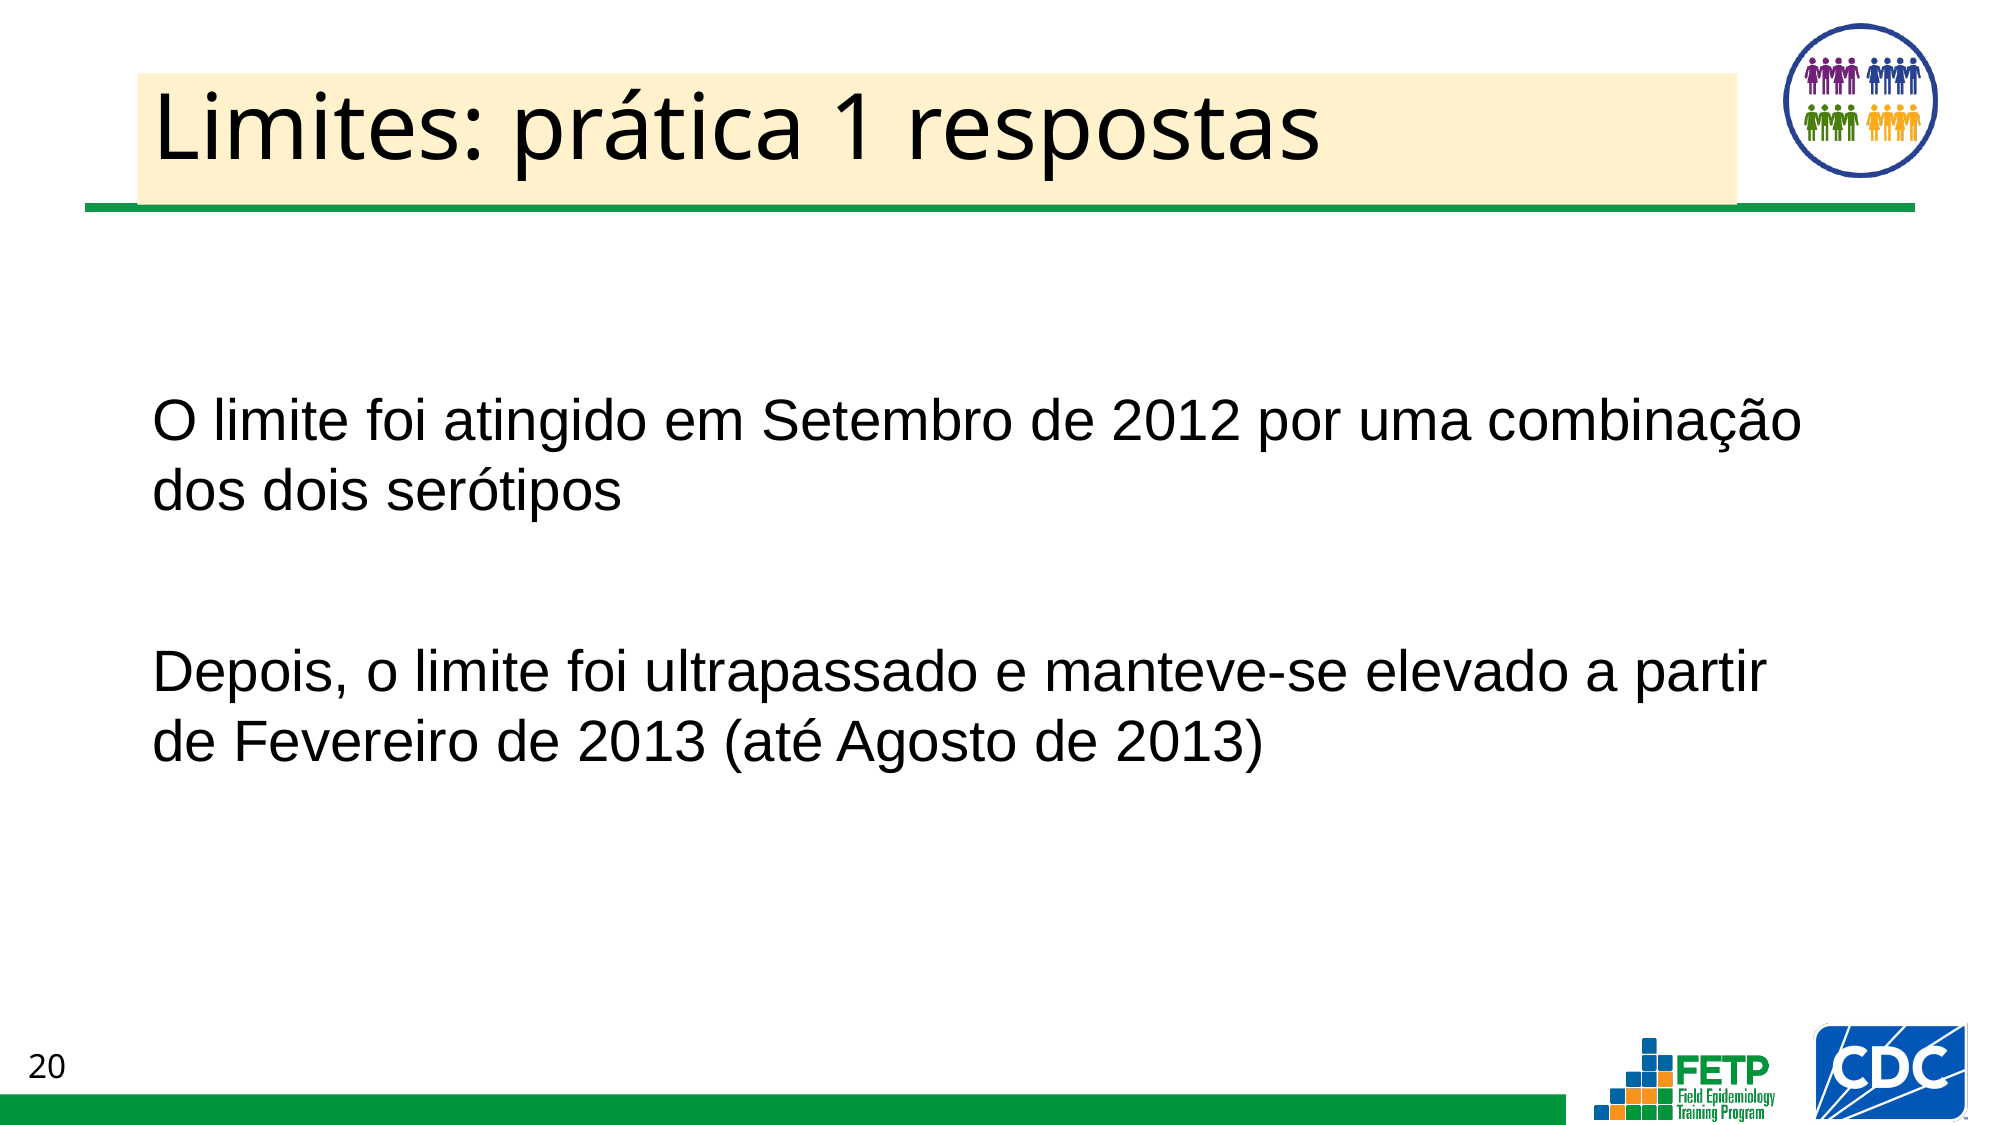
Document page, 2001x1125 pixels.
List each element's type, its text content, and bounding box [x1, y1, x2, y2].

picture [1813, 1023, 1968, 1122]
picture [1783, 23, 1938, 178]
list O limite foi atingido em Setembro de 2012 por uma combinação dos dois serótipos Depois, o limite foi ultrapassado e manteve-se elevado a partir de Fevereiro de 2013 (até Agosto de 2013) [137, 242, 1863, 1004]
picture [1594, 1038, 1775, 1122]
title Limites: prática 1 respostas [137, 73, 1738, 205]
